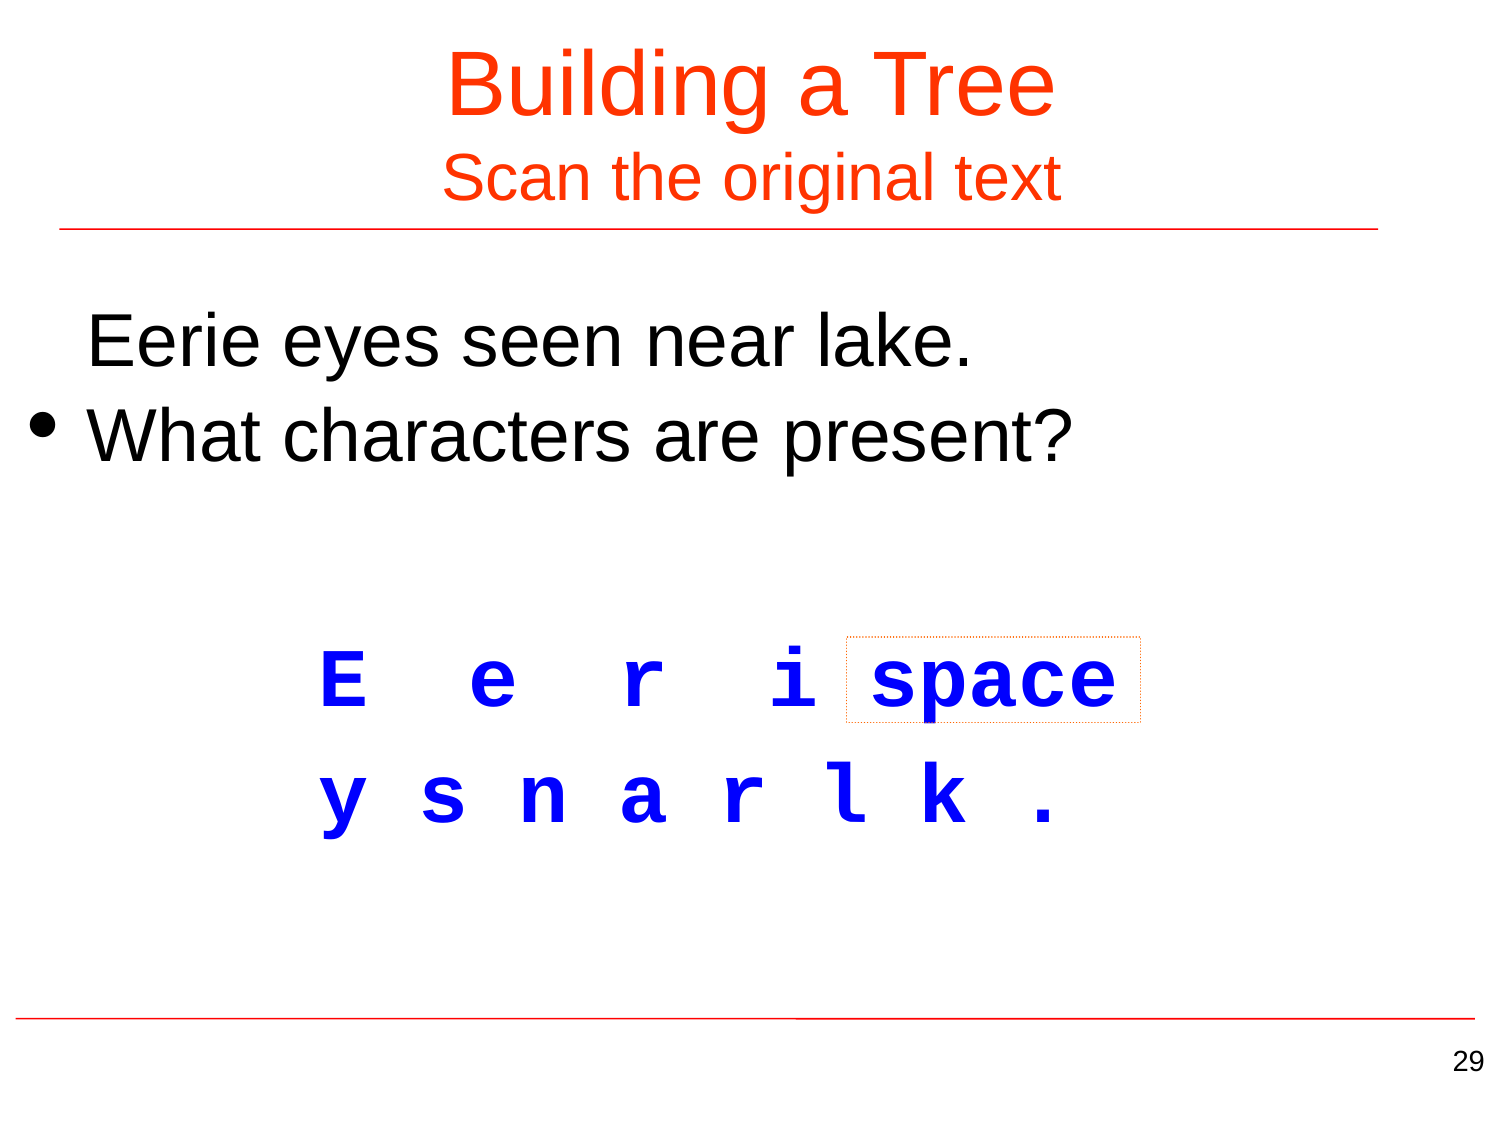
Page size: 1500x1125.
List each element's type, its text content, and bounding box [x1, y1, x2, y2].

text_box [846, 637, 1141, 723]
list Eerie eyes seen near lake. What characters are present? [15, 293, 1500, 429]
slide_number 29 [1149, 1034, 1500, 1113]
title Building a Tree Scan the original text [114, 24, 1390, 213]
text_box E e r i space y s n a r l k . [303, 615, 1234, 847]
